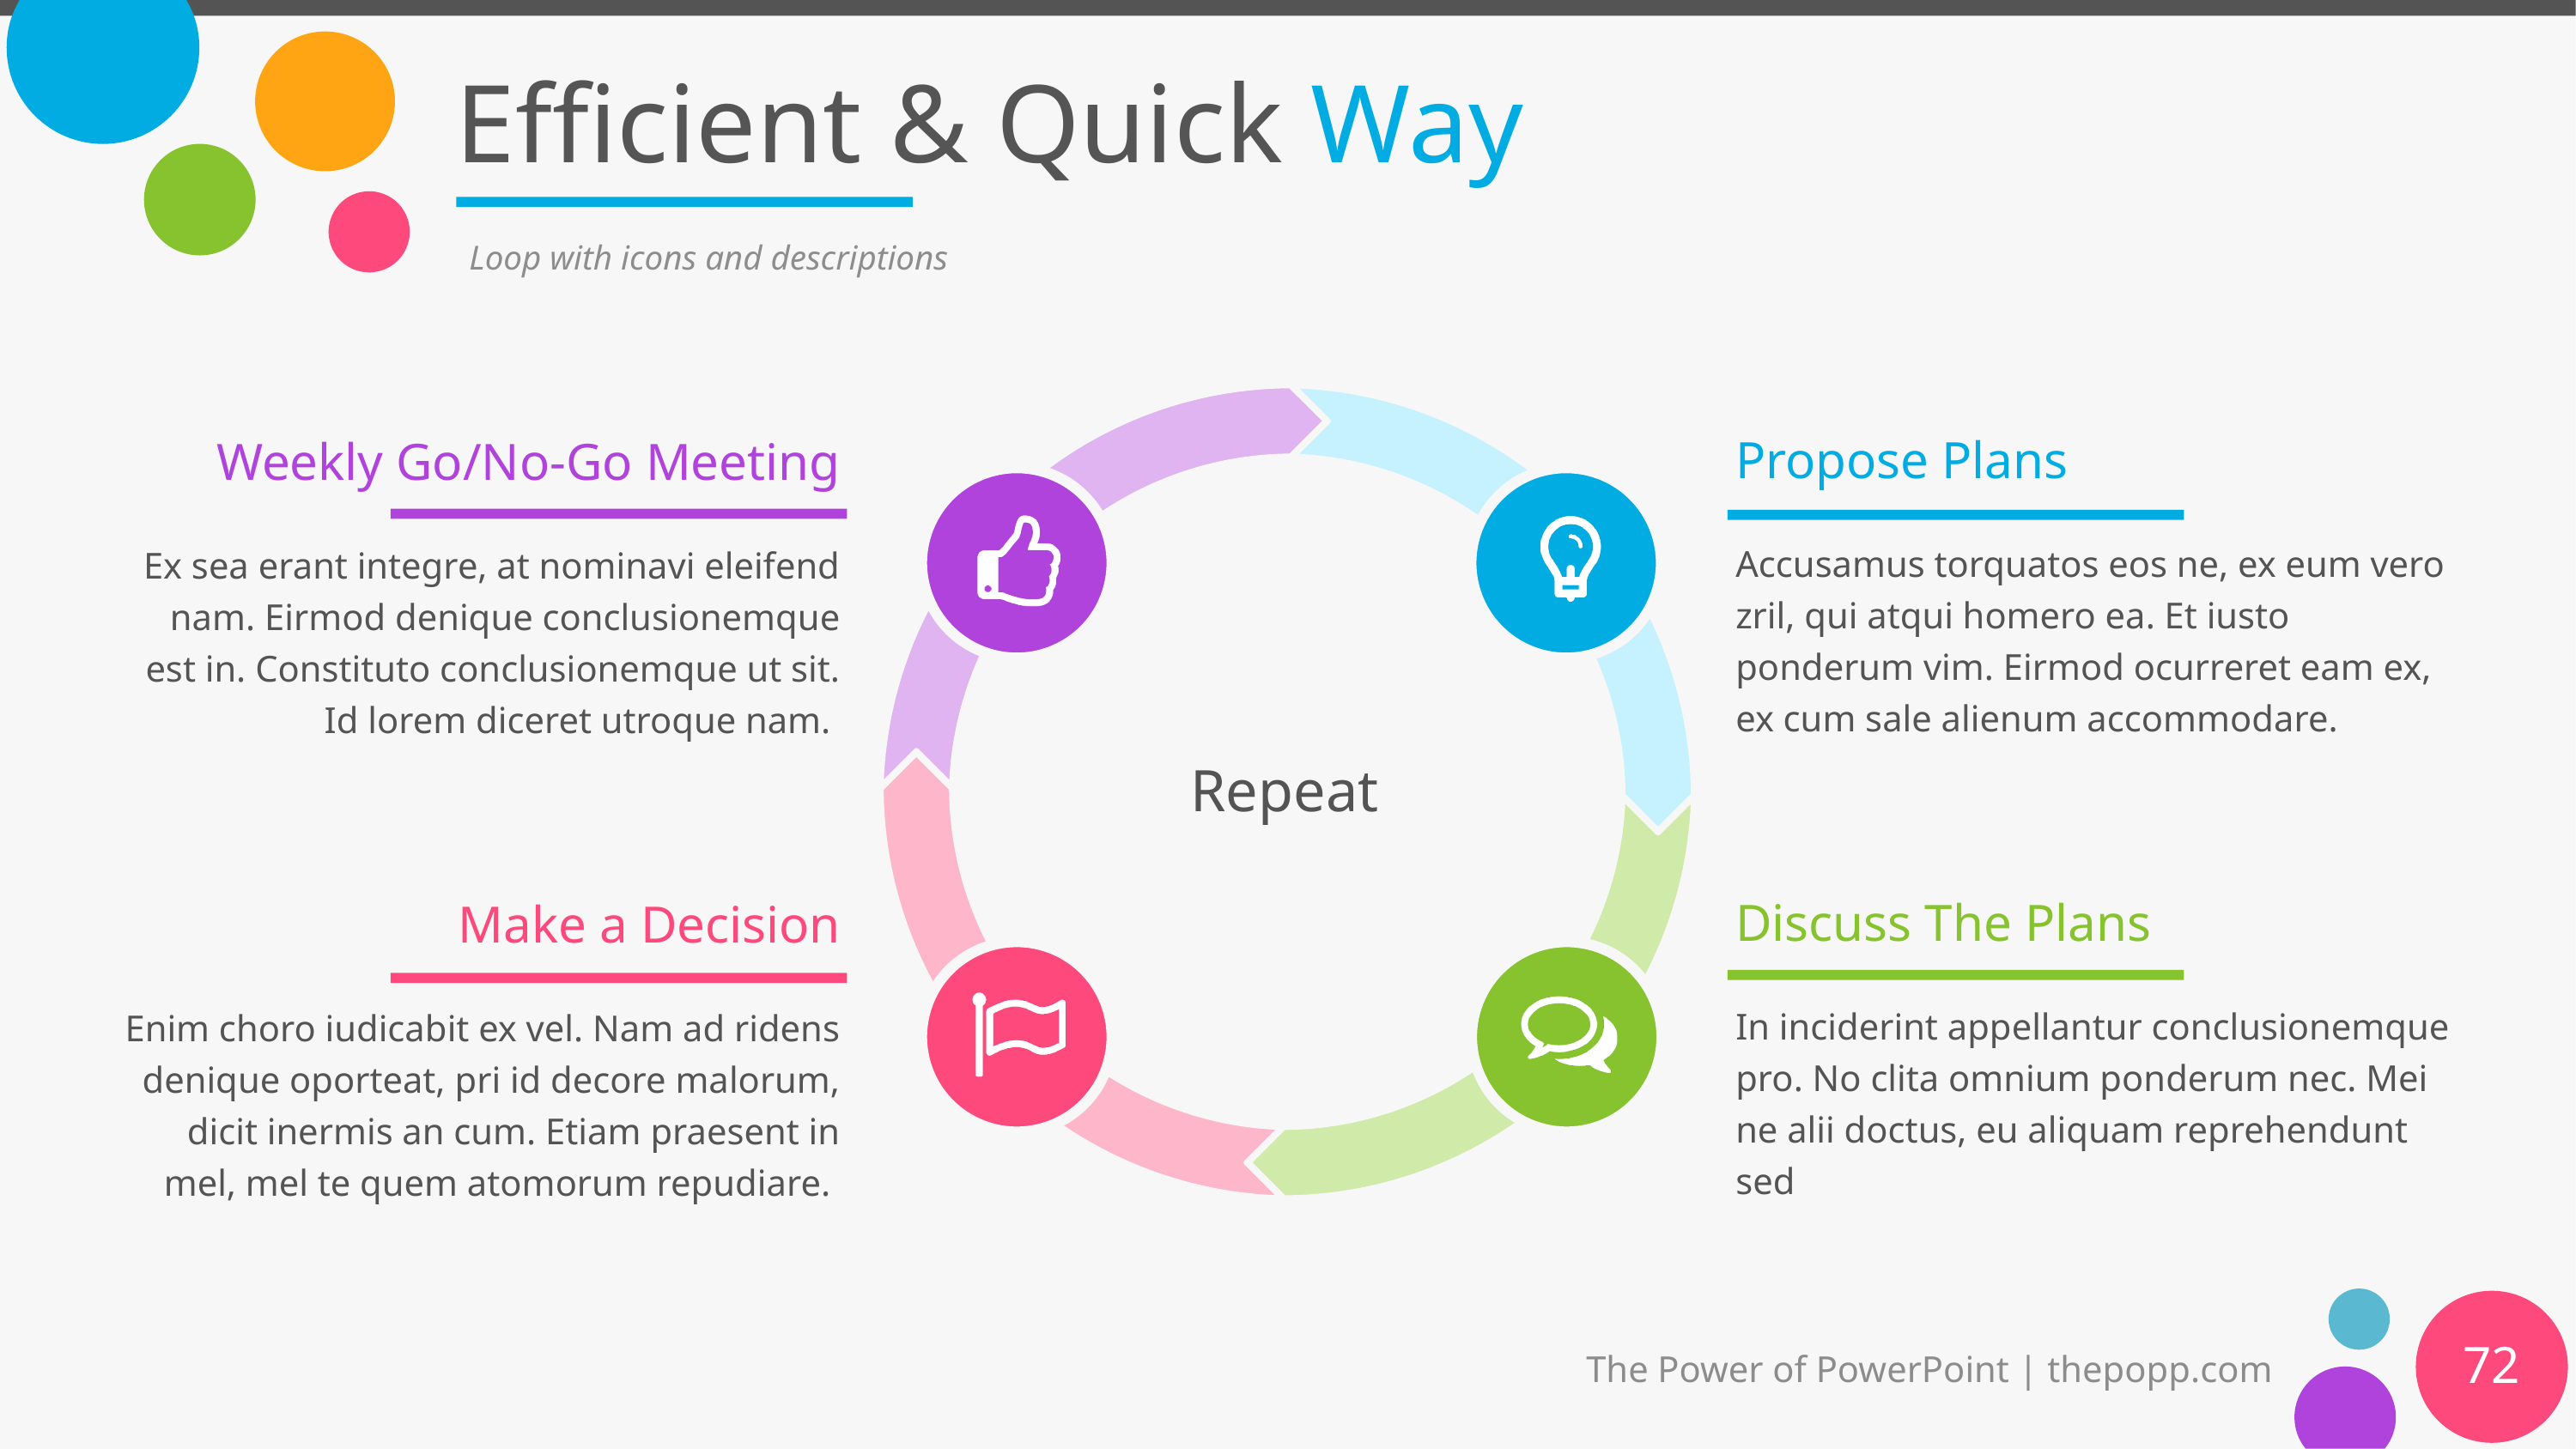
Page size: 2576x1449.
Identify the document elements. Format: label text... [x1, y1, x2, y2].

picture [970, 985, 1068, 1083]
list Weekly Go/No-Go Meeting [89, 392, 864, 502]
picture [1540, 517, 1601, 601]
picture [1520, 985, 1618, 1083]
slide_number 72 [2415, 1328, 2568, 1406]
list Discuss The Plans [1712, 853, 2487, 963]
list Ex sea erant integre, at nominavi eleifend nam. Eirmod denique conclusionemque est in. Constituto conclusionemque ut sit. Id lorem diceret utroque nam. [89, 523, 864, 756]
footer The Power of PowerPoint | thepopp.com [1479, 1332, 2296, 1410]
list Loop with icons and descriptions [446, 217, 2465, 288]
list Make a Decision [89, 855, 864, 965]
title Efficient & Quick Way [433, 34, 2454, 204]
list Propose Plans [1712, 391, 2487, 500]
list Enim choro iudicabit ex vel. Nam ad ridens denique oporteat, pri id decore malorum, dicit inermis an cum. Etiam praesent in mel, mel te quem atomorum repudiare. [89, 985, 864, 1219]
picture [970, 512, 1068, 609]
list In inciderint appellantur conclusionemque pro. No clita omnium ponderum nec. Mei ne alii doctus, eu aliquam reprehendunt sed [1712, 984, 2487, 1217]
list Repeat [983, 727, 1586, 837]
list Accusamus torquatos eos ne, ex eum vero zril, qui atqui homero ea. Et iusto ponderum vim. Eirmod ocurreret eam ex, ex cum sale alienum accommodare. [1712, 521, 2487, 755]
